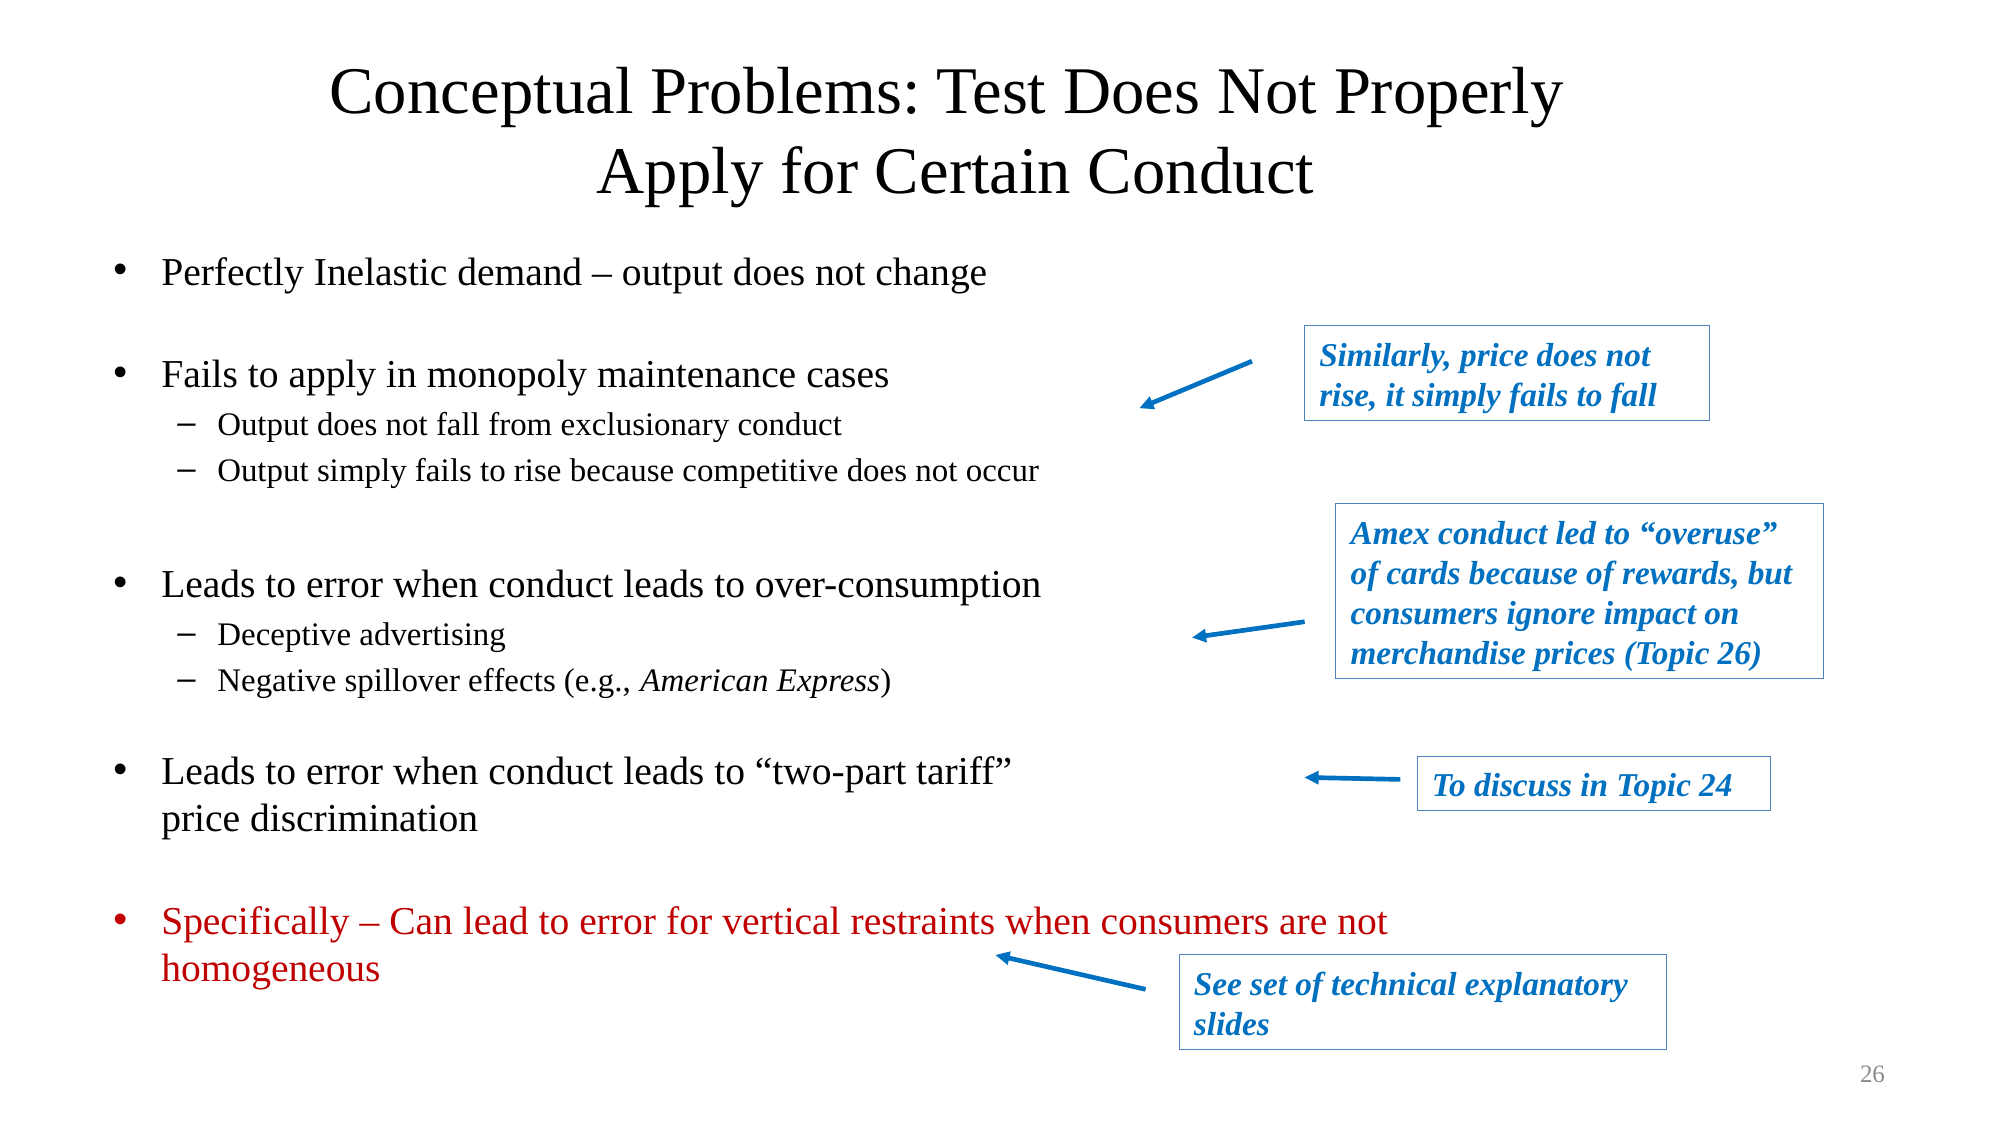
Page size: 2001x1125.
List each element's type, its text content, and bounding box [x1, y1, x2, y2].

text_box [995, 954, 1146, 990]
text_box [1191, 621, 1305, 638]
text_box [1139, 360, 1253, 409]
text_box Similarly, price does not rise, it simply fails to fall [1304, 325, 1710, 421]
text_box Amex conduct led to “overuse” of cards because of rewards, but consumers ignore impact on merchandise prices (Topic 26) [1335, 503, 1824, 679]
slide_number 26 [1433, 1042, 1900, 1103]
list Perfectly Inelastic demand – output does not change Fails to apply in monopoly maintenance cases Output does not fall from exclusionary conduct Output simply fails to rise because competitive does not occur Leads to error when conduct leads to over-consumption Deceptive advertising Negative spillover effects (e.g., American Express) Leads to error when conduct leads to “two-part tariff” price discrimination Specifically – Can lead to error for vertical restraints when consumers are not homogeneous [98, 237, 1449, 1051]
text_box See set of technical explanatory slides [1179, 954, 1667, 1050]
text_box To discuss in Topic 24 [1417, 756, 1771, 811]
title Conceptual Problems: Test Does Not Properly Apply for Certain Conduct [12, 32, 1900, 221]
